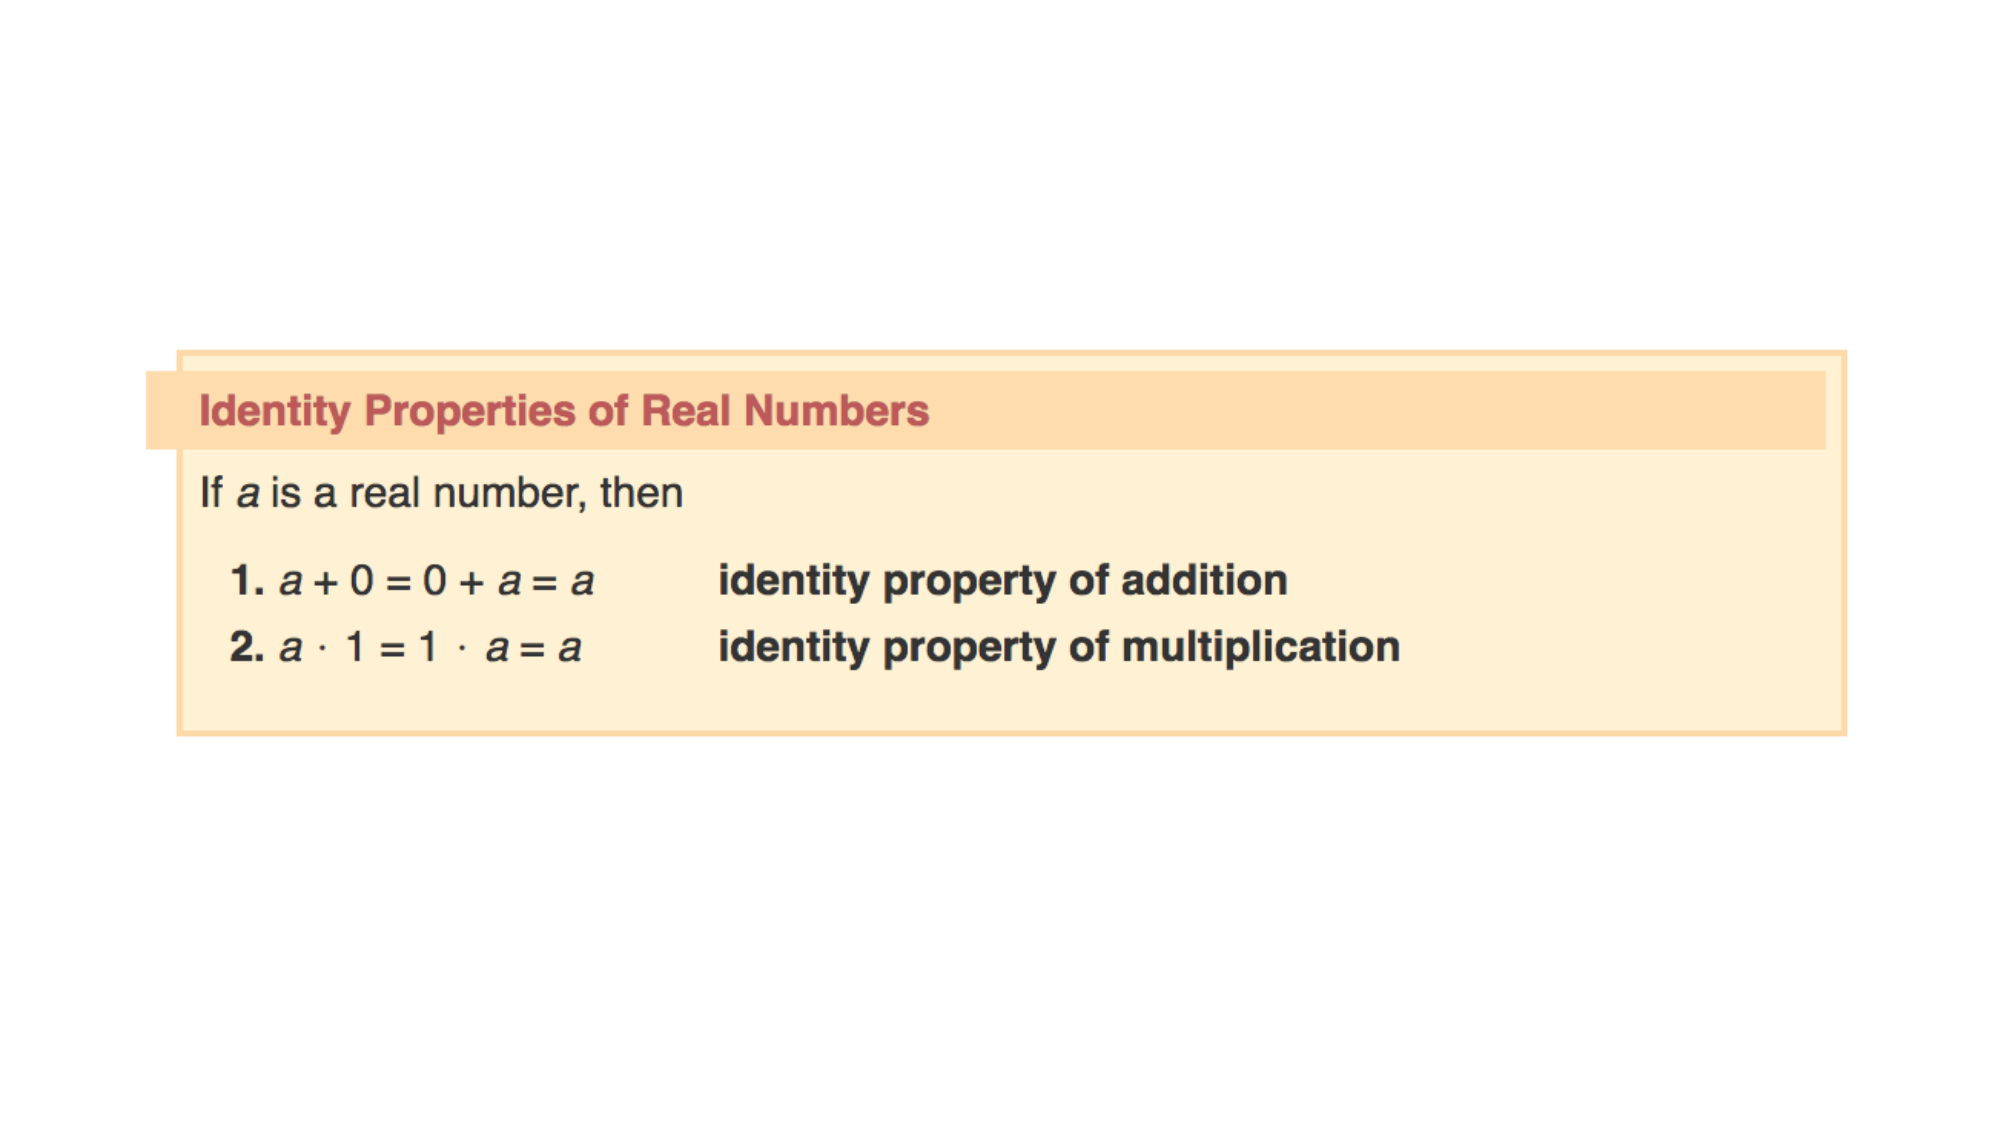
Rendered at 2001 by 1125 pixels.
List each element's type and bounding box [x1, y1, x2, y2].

list [137, 82, 1863, 1014]
